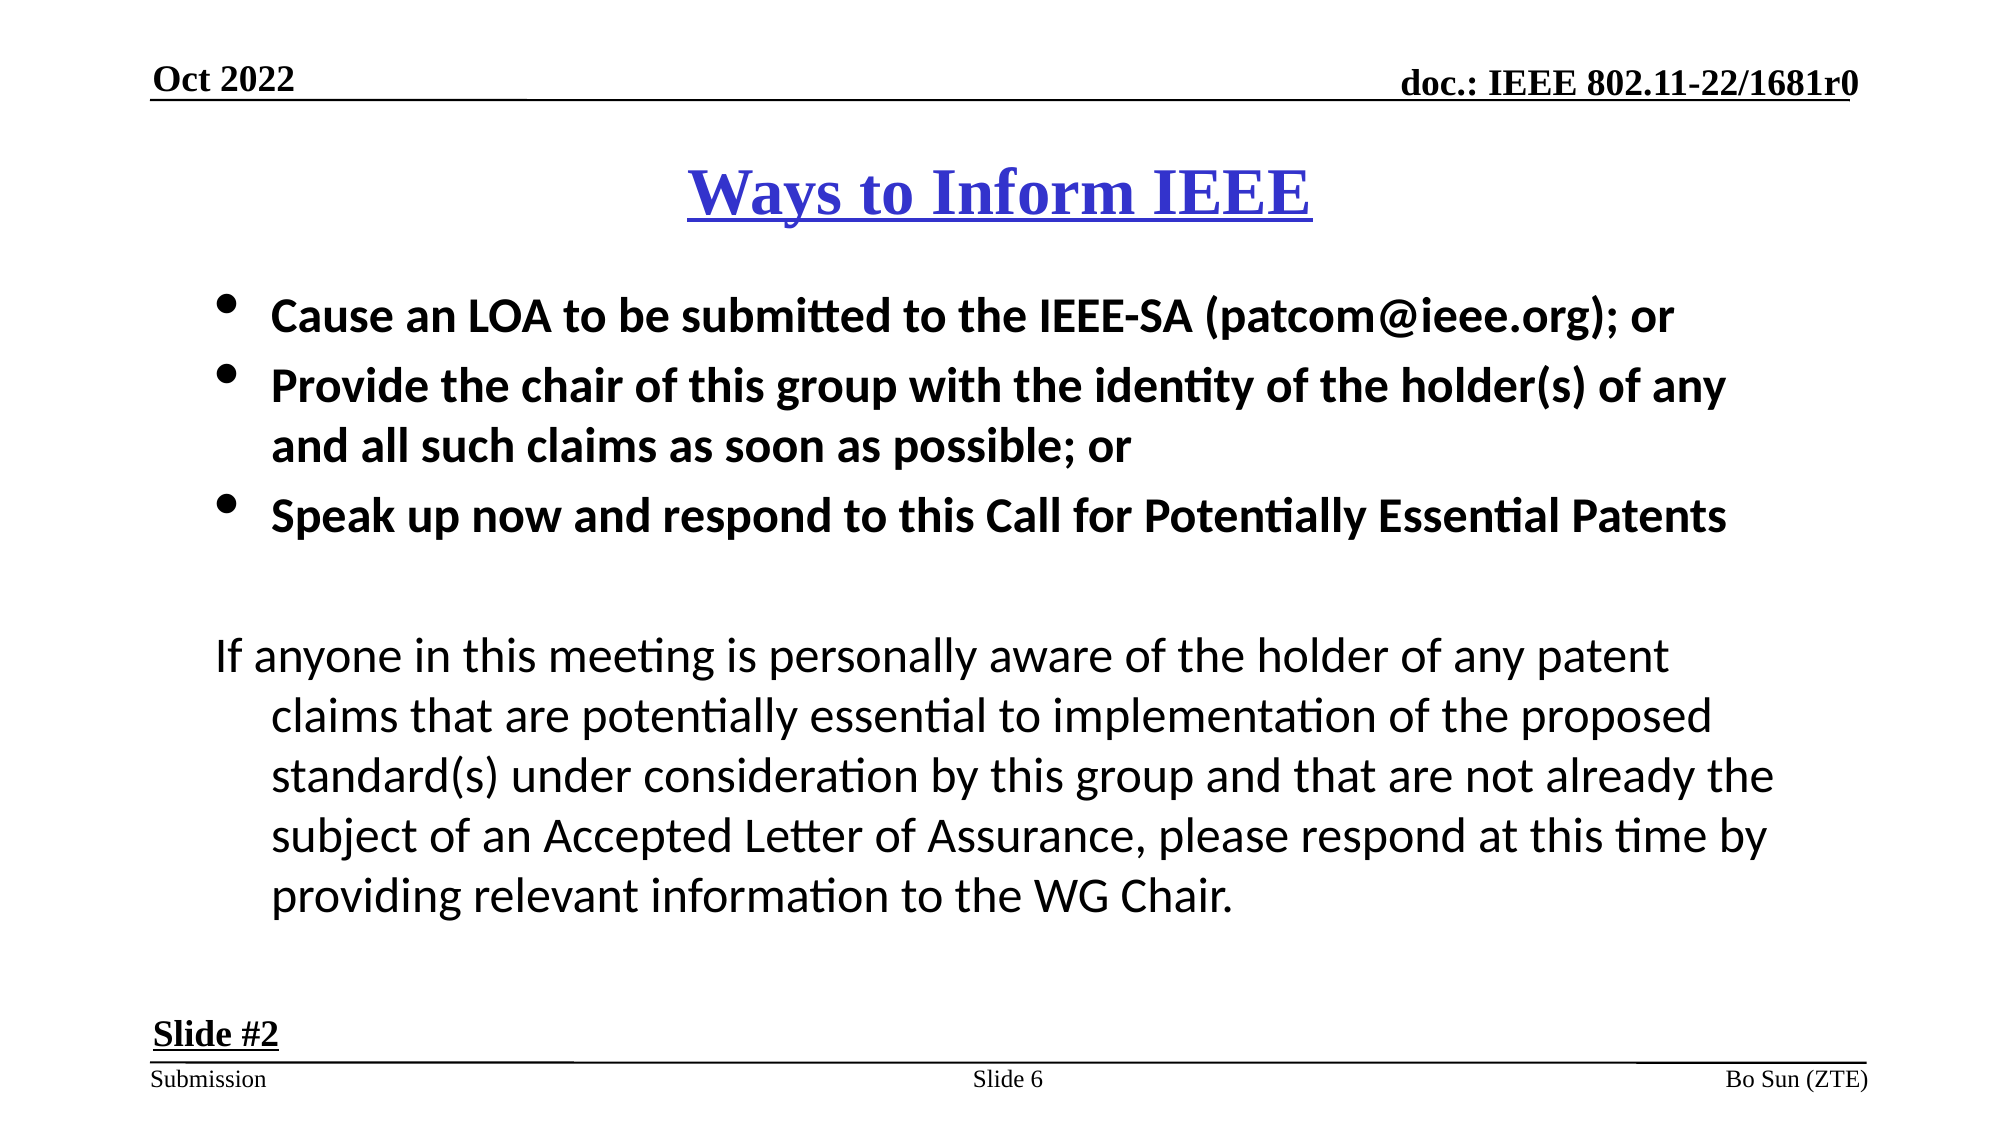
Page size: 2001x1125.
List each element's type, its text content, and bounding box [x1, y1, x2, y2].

text_box Ways to Inform IEEE [362, 100, 1638, 275]
footer Bo Sun (ZTE) [1171, 1061, 1869, 1093]
slide_number Slide 6 [949, 1061, 1067, 1123]
text_box Cause an LOA to be submitted to the IEEE-SA (patcom@ieee.org); or Provide the chair of this group with the identity of the holder(s) of any and all such claims as soon as possible; or Speak up now and respond to this Call for Potentially Essential Patents If anyone in this meeting is personally aware of the holder of any patent claims that are potentially essential to implementation of the proposed standard(s) under consideration by this group and that are not already the subject of an Accepted Letter of Assurance, please respond at this time by providing relevant information to the WG Chair. [200, 275, 1800, 975]
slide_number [152, 54, 563, 100]
text_box Slide #2 [138, 1001, 295, 1062]
